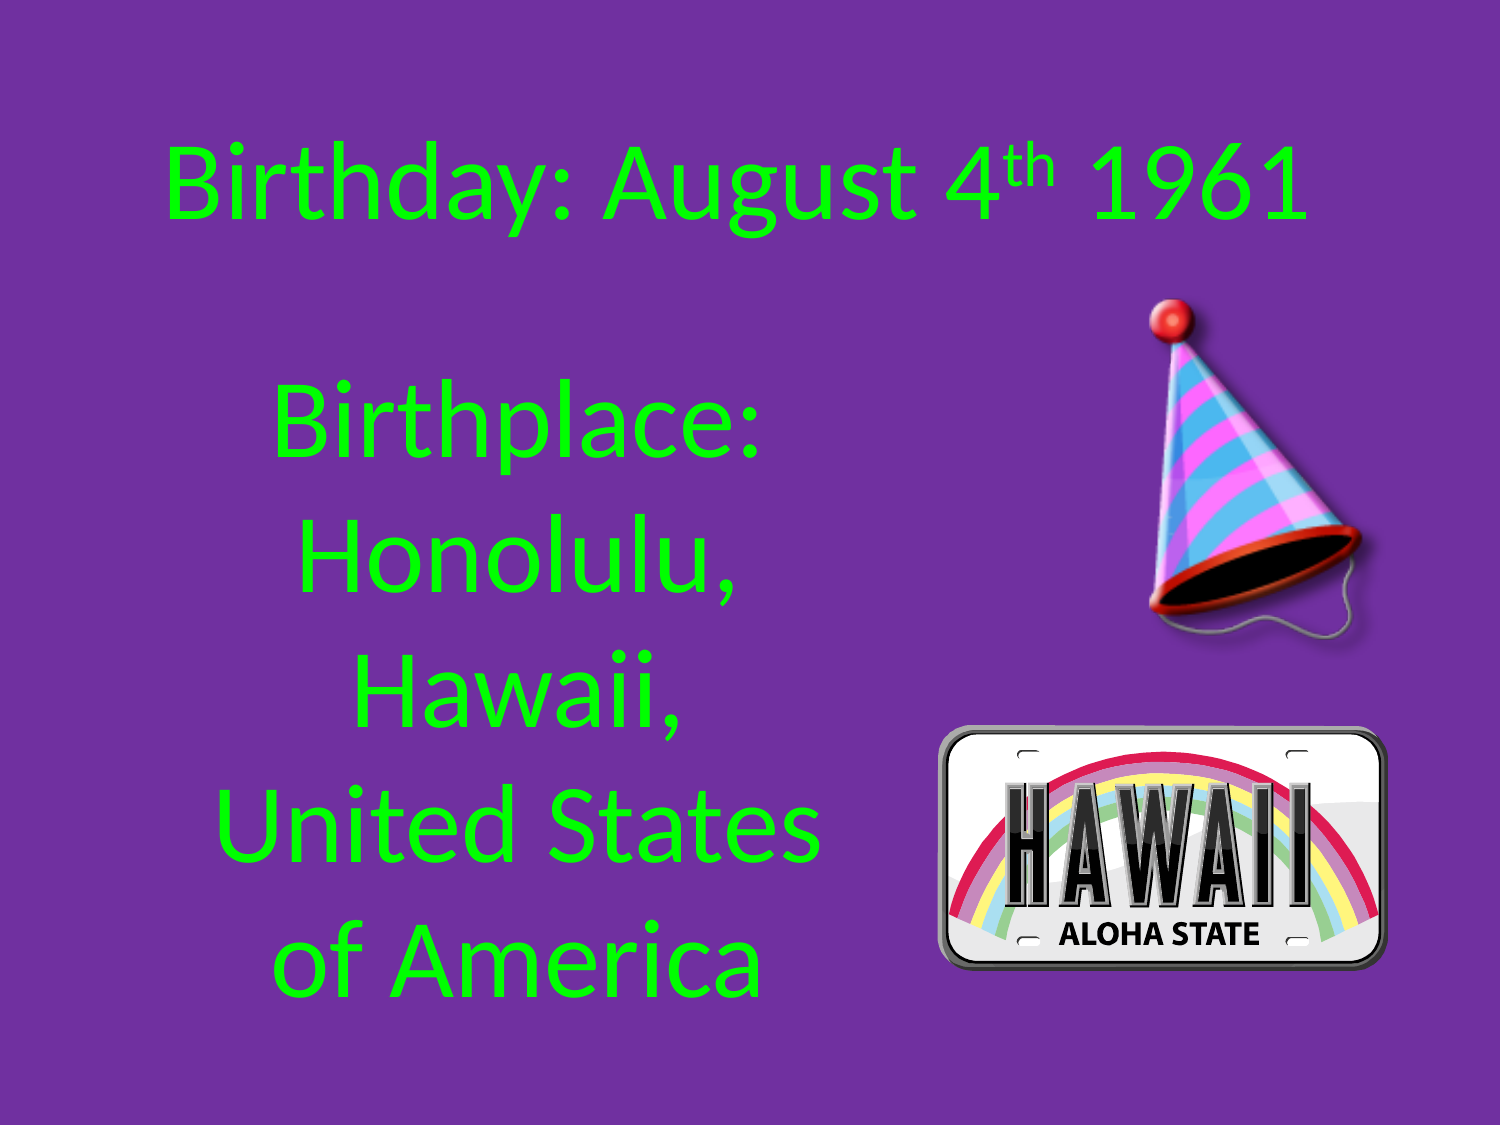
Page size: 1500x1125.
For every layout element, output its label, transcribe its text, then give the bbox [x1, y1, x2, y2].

text_box Birthday: August 4th 1961 [147, 99, 1327, 250]
text_box Birthplace: Honolulu, Hawaii, United States of America [174, 337, 862, 1028]
picture [937, 724, 1389, 972]
picture [1049, 287, 1426, 663]
